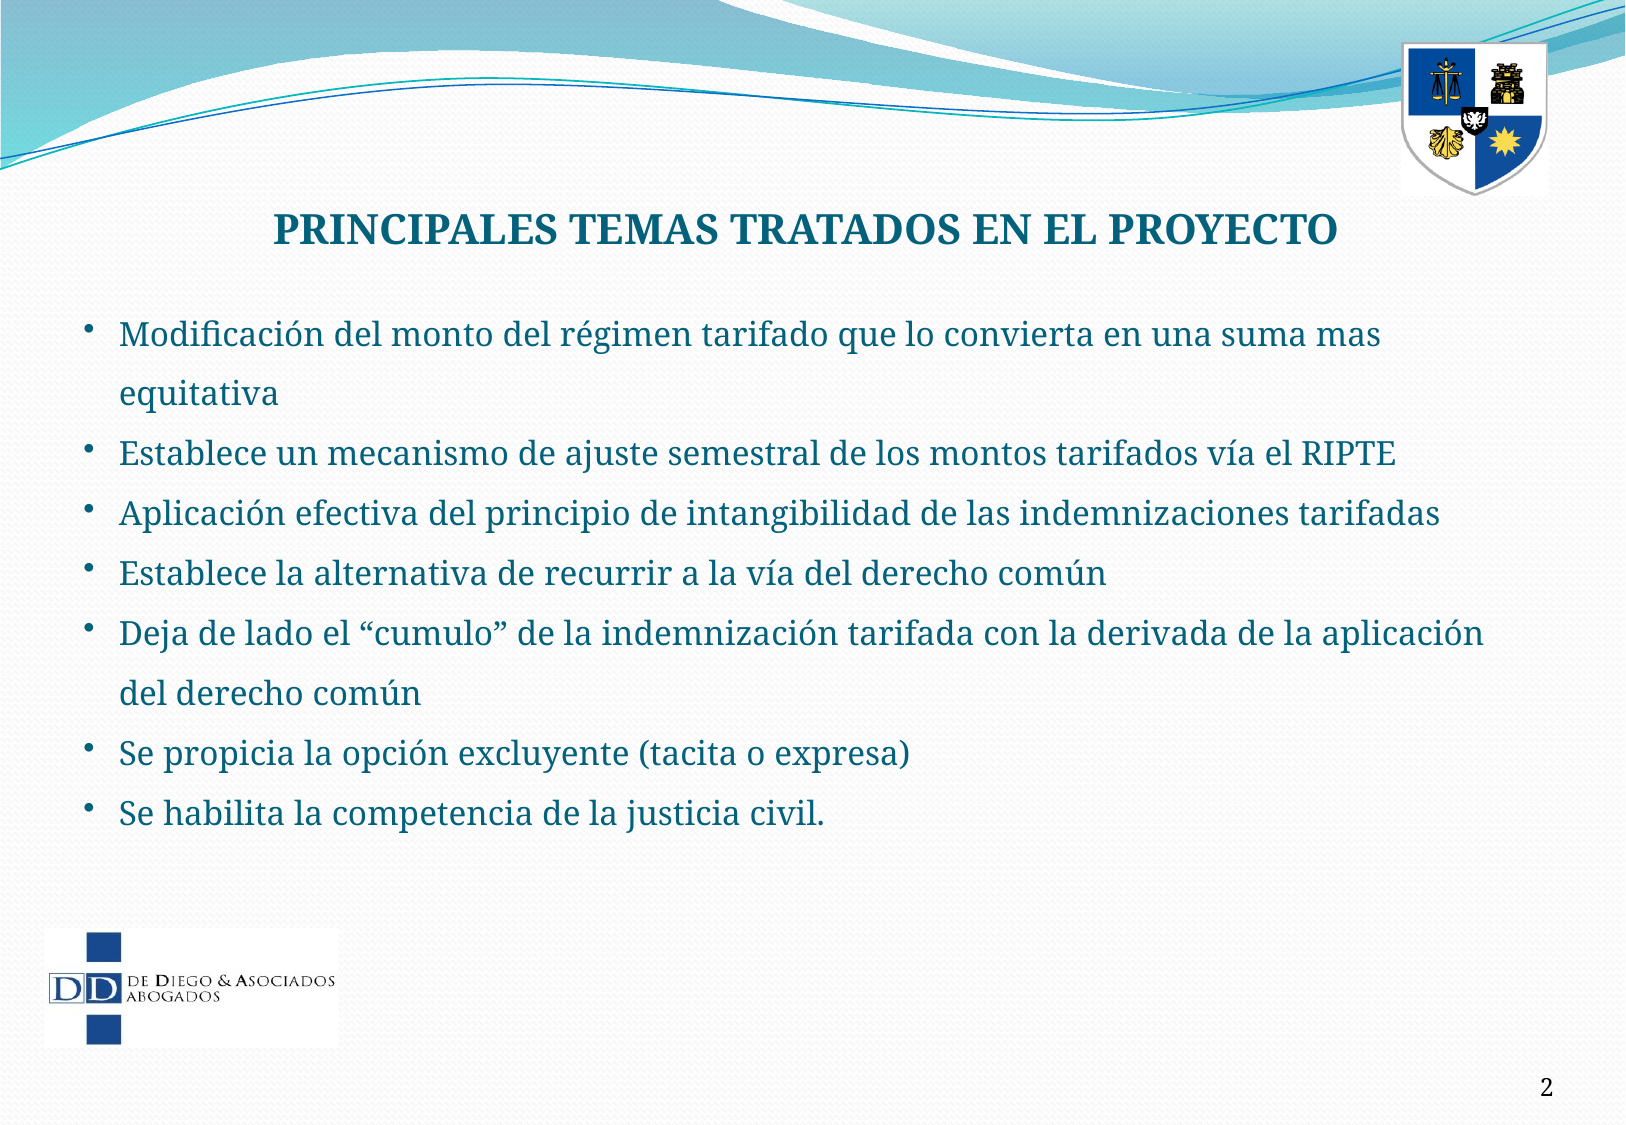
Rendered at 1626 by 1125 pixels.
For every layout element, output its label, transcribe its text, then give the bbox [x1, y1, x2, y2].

picture [1400, 42, 1548, 197]
text_box PRINCIPALES TEMAS TRATADOS EN EL PROYECTO Modificación del monto del régimen tarifado que lo convierta en una suma mas equitativa Establece un mecanismo de ajuste semestral de los montos tarifados vía el RIPTE Aplicación efectiva del principio de intangibilidad de las indemnizaciones tarifadas Establece la alternativa de recurrir a la vía del derecho común Deja de lado el “cumulo” de la indemnización tarifada con la derivada de la aplicación del derecho común Se propicia la opción excluyente (tacita o expresa) Se habilita la competencia de la justicia civil. [68, 95, 1545, 970]
picture [44, 928, 340, 1048]
text_box 2 [1473, 1064, 1569, 1109]
